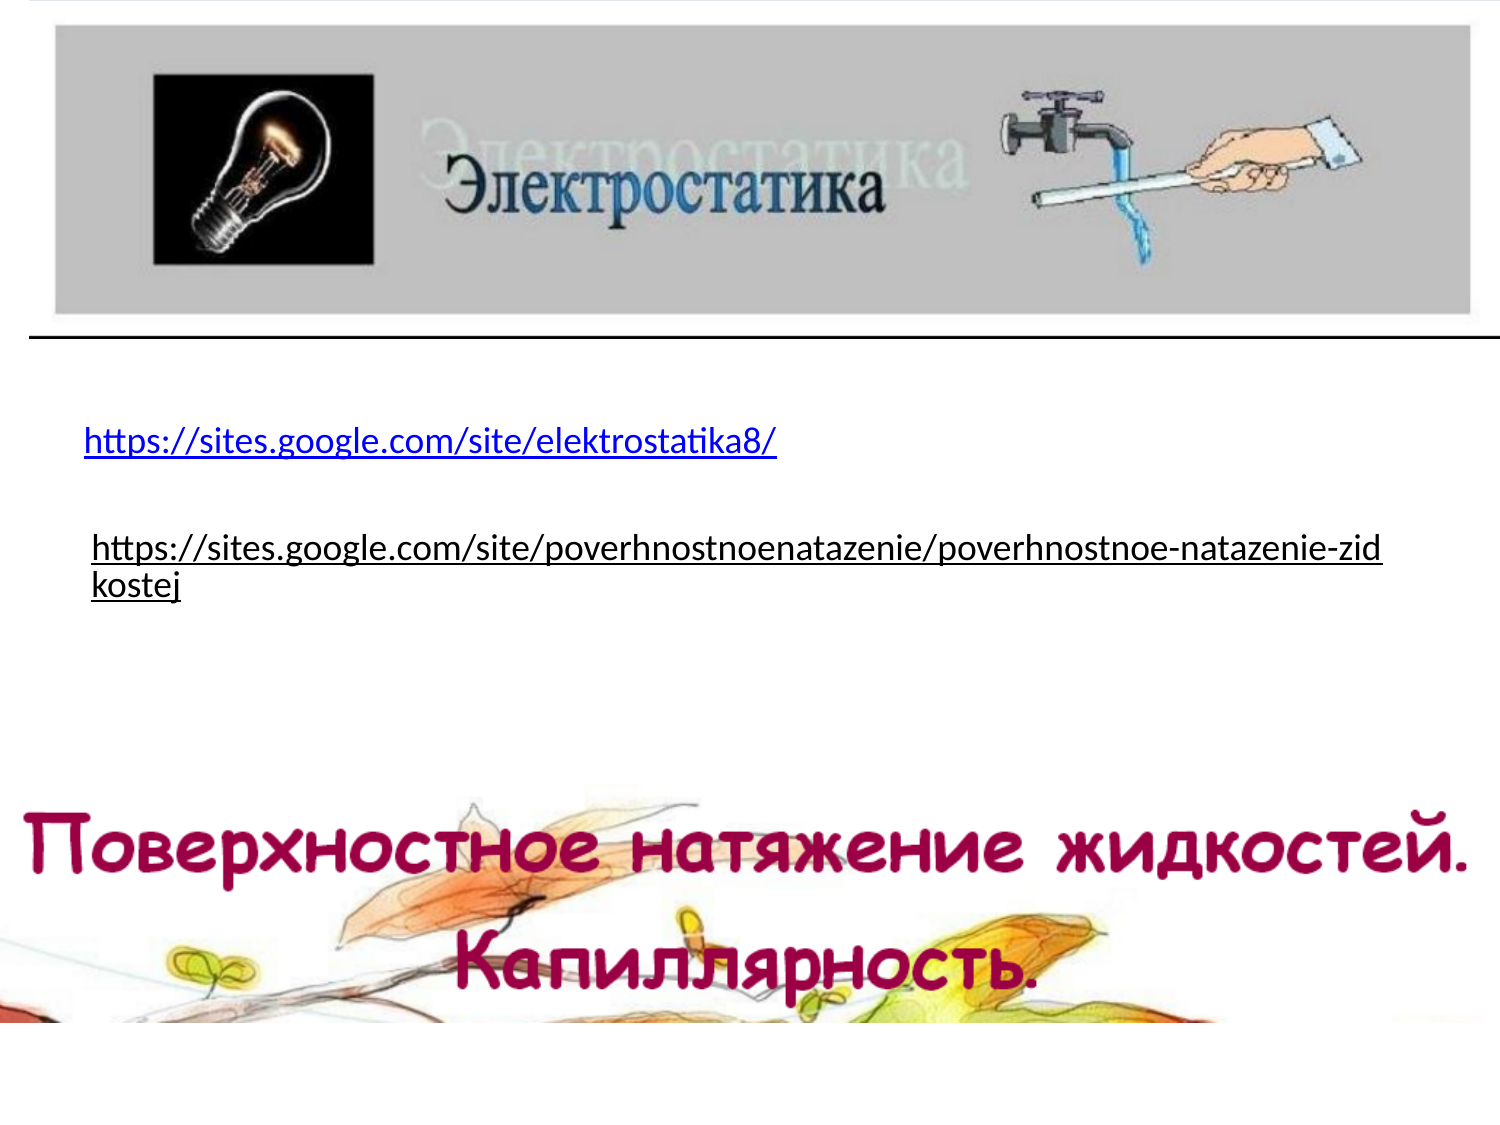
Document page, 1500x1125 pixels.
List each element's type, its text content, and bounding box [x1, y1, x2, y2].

picture [0, 774, 1500, 1023]
text_box https://sites.google.com/site/poverhnostnoenatazenie/poverhnostnoe-natazenie-zidkostej [76, 515, 1400, 620]
text_box https://sites.google.com/site/elektrostatika8/ [69, 408, 792, 514]
picture [29, 0, 1500, 339]
